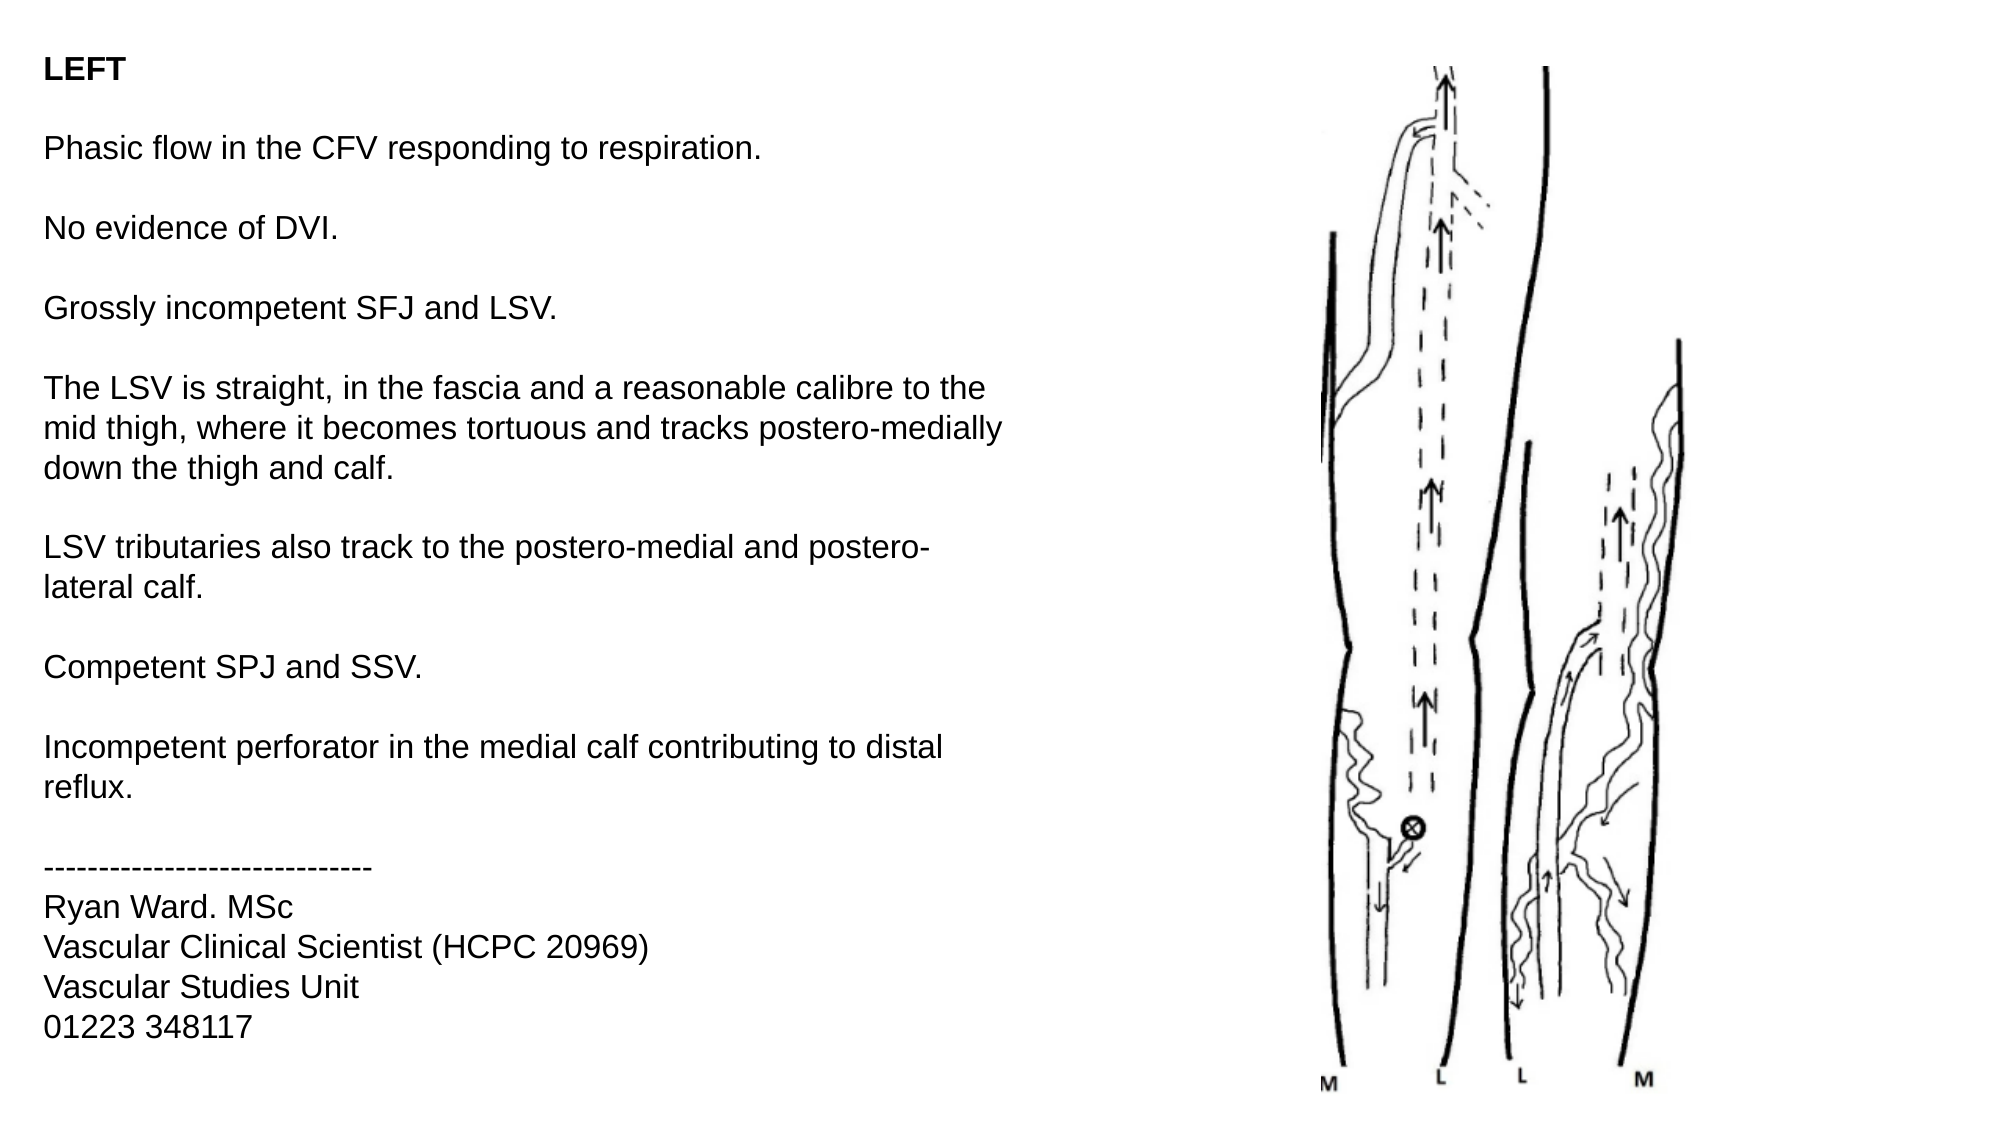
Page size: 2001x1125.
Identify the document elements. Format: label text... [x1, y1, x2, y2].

picture [1321, 66, 1755, 1100]
text_box LEFT Phasic flow in the CFV responding to respiration. No evidence of DVI. Grossly incompetent SFJ and LSV. The LSV is straight, in the fascia and a reasonable calibre to the mid thigh, where it becomes tortuous and tracks postero-medially down the thigh and calf. LSV tributaries also track to the postero-medial and postero-lateral calf. Competent SPJ and SSV. Incompetent perforator in the medial calf contributing to distal reflux. ------------------------------ Ryan Ward. MSc Vascular Clinical Scientist (HCPC 20969) Vascular Studies Unit 01223 348117 [28, 39, 1029, 1053]
